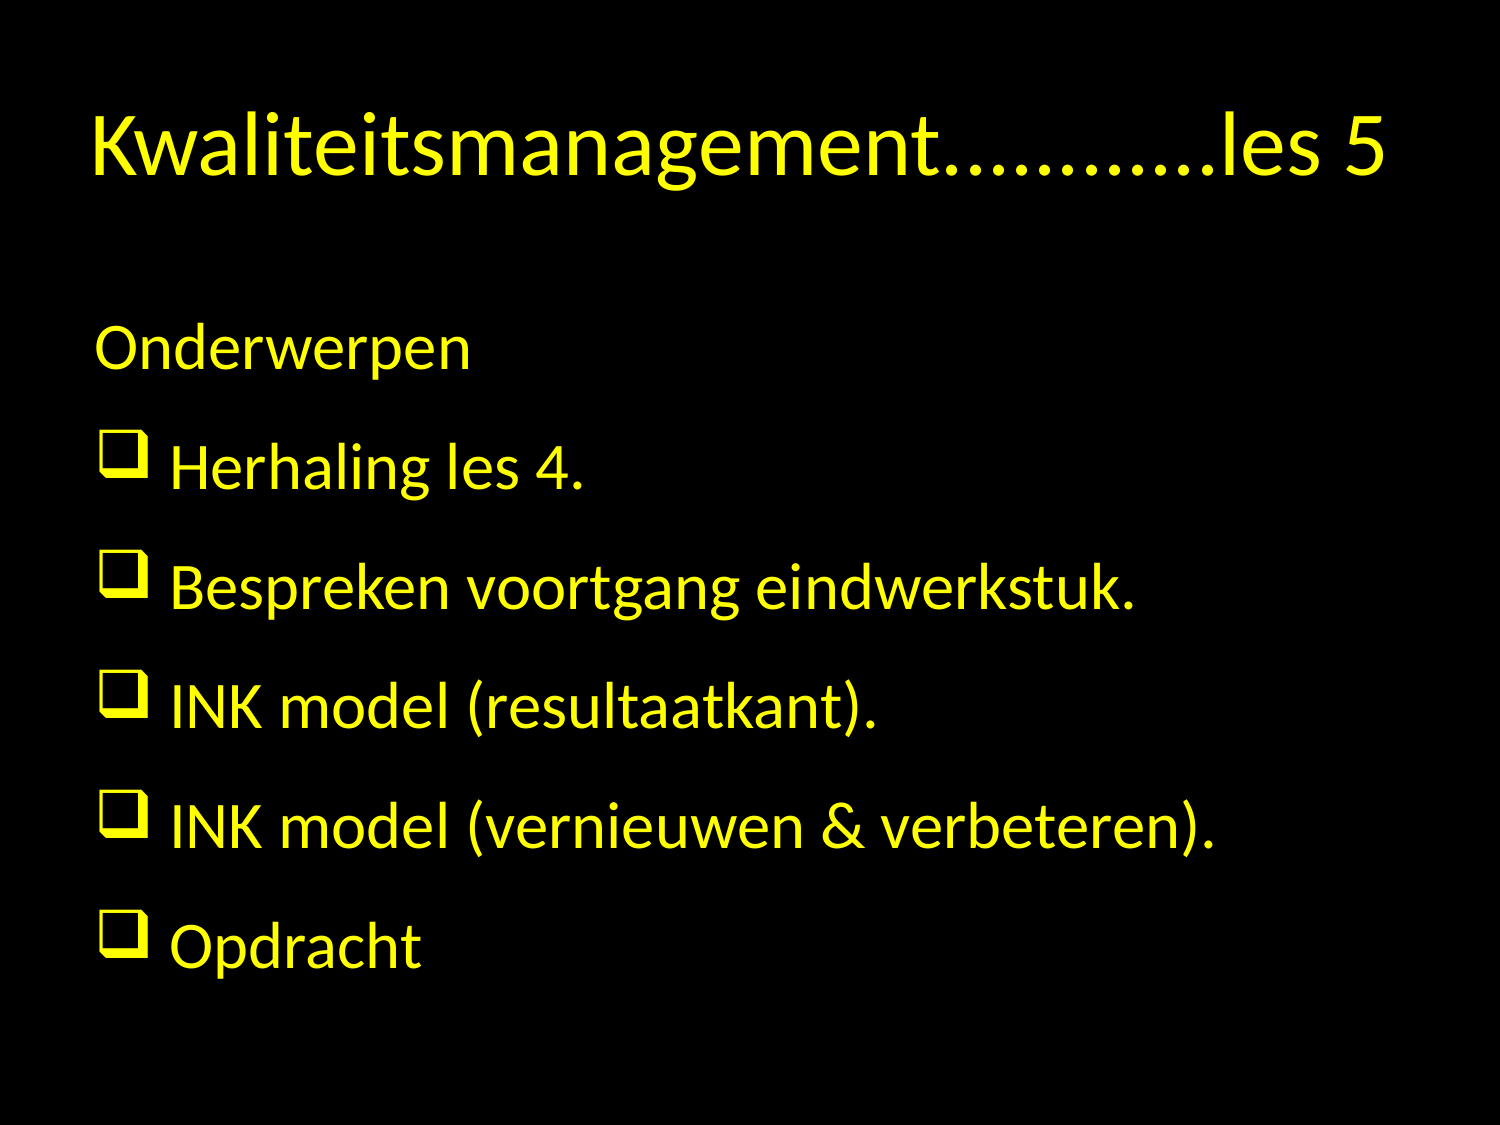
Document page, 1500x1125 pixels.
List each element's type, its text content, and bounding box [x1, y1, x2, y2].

title Kwaliteitsmanagement............les 5 [75, 45, 1425, 233]
text_box Onderwerpen Herhaling les 4. Bespreken voortgang eindwerkstuk. INK model (resultaatkant). INK model (vernieuwen & verbeteren). Opdracht [79, 255, 1233, 990]
